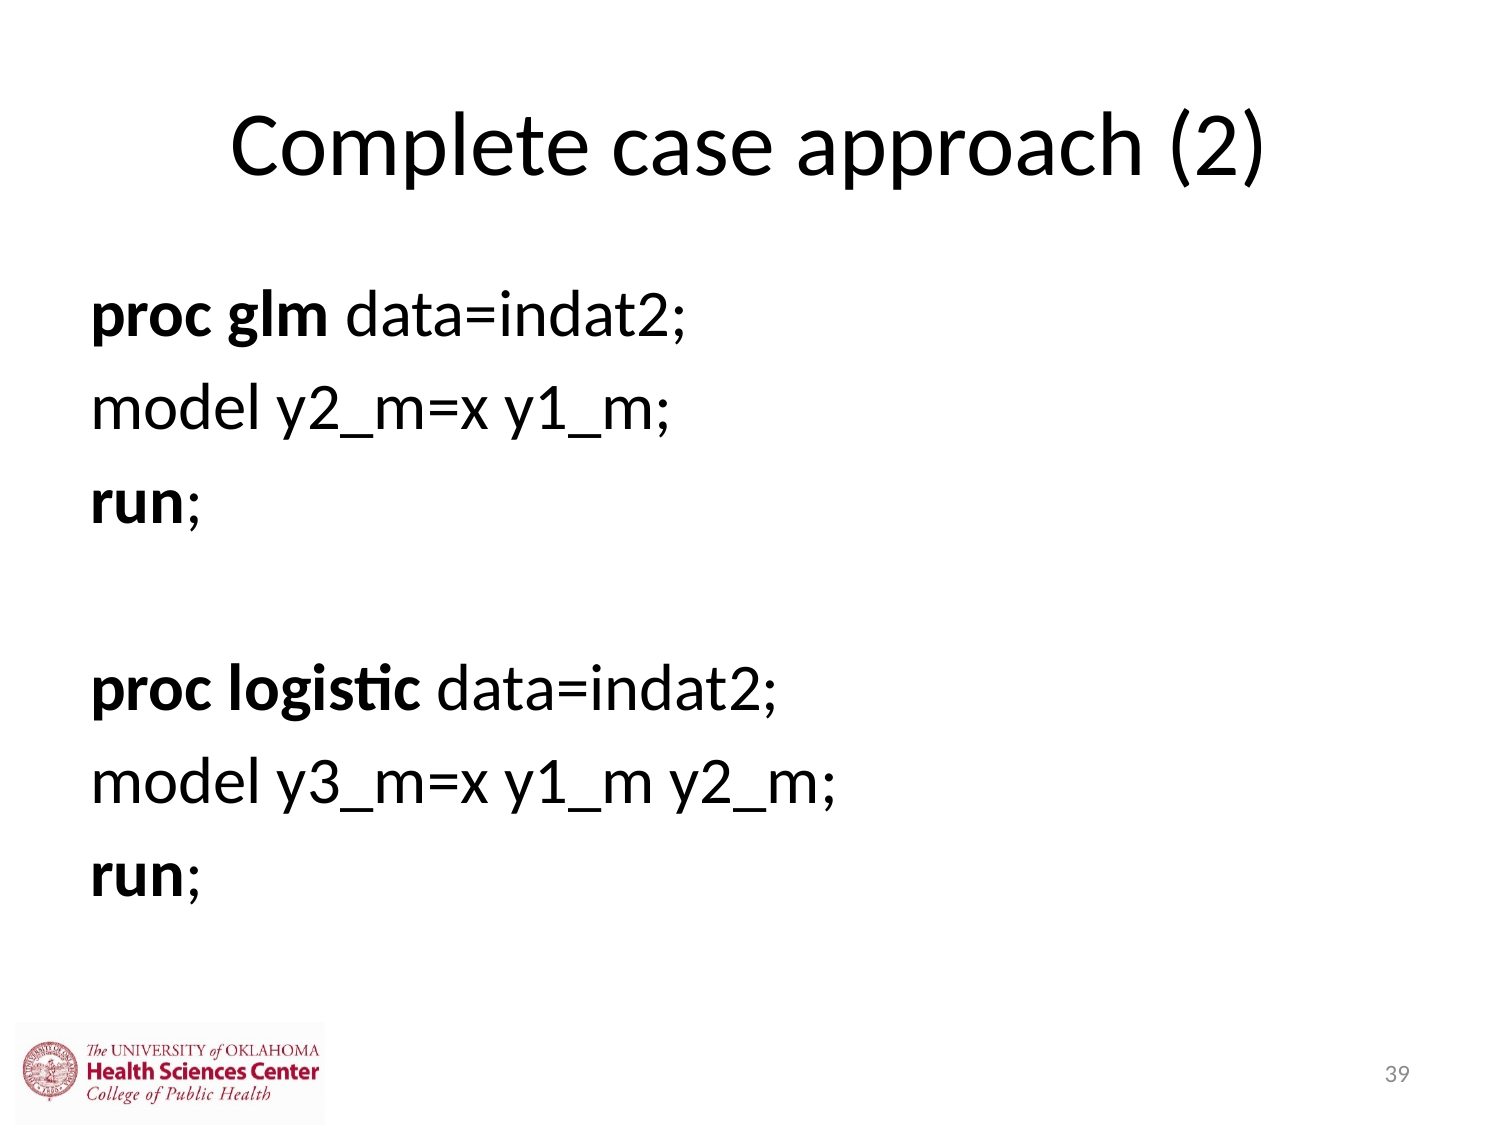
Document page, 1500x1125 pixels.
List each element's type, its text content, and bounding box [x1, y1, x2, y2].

slide_number 39 [1074, 1042, 1425, 1103]
list proc glm data=indat2; model y2_m=x y1_m; run; proc logistic data=indat2; model y3_m=x y1_m y2_m; run; [75, 262, 1425, 1005]
picture [15, 1022, 325, 1125]
title Complete case approach (2) [75, 45, 1425, 233]
